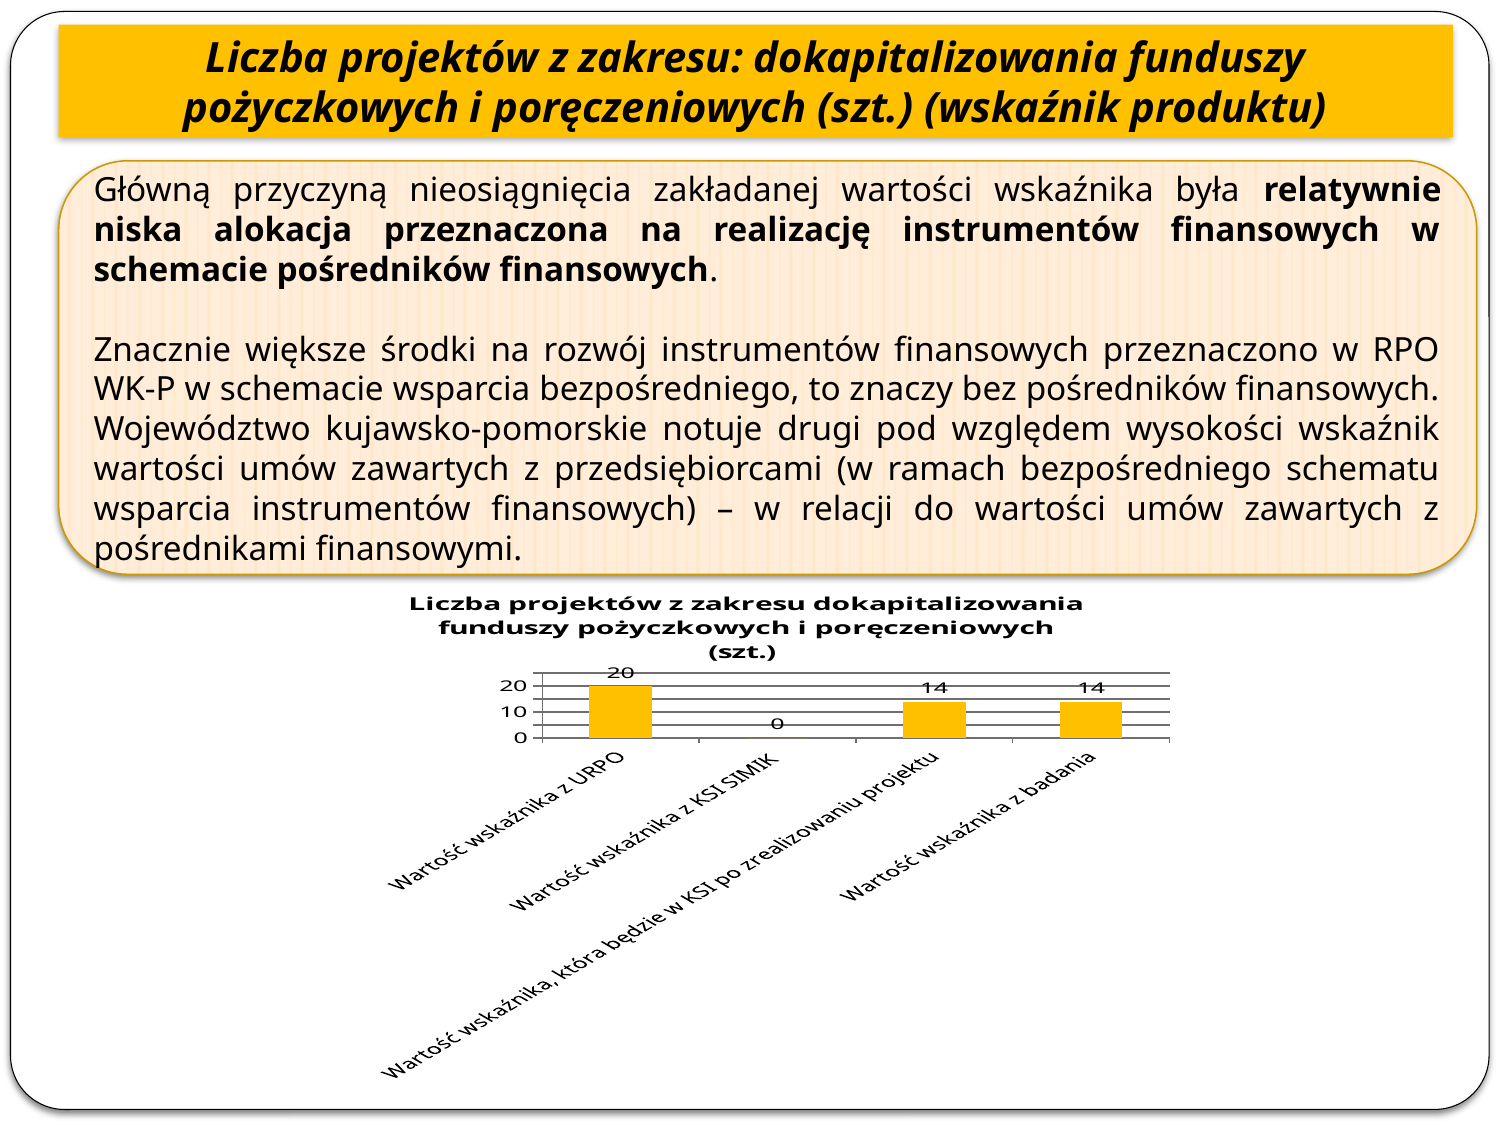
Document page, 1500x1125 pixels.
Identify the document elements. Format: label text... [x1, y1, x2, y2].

text_box Główną przyczyną nieosiągnięcia zakładanej wartości wskaźnika była relatywnie niska alokacja przeznaczona na realizację instrumentów finansowych w schemacie pośredników finansowych. Znacznie większe środki na rozwój instrumentów finansowych przeznaczono w RPO WK-P w schemacie wsparcia bezpośredniego, to znaczy bez pośredników finansowych. Województwo kujawsko-pomorskie notuje drugi pod względem wysokości wskaźnik wartości umów zawartych z przedsiębiorcami (w ramach bezpośredniego schematu wsparcia instrumentów finansowych) – w relacji do wartości umów zawartych z pośrednikami finansowymi. [57, 160, 1478, 576]
chart [312, 573, 1188, 1084]
text_box Liczba projektów z zakresu: dokapitalizowania funduszy pożyczkowych i poręczeniowych (szt.) (wskaźnik produktu) [58, 24, 1453, 138]
text_box [374, 282, 1125, 342]
